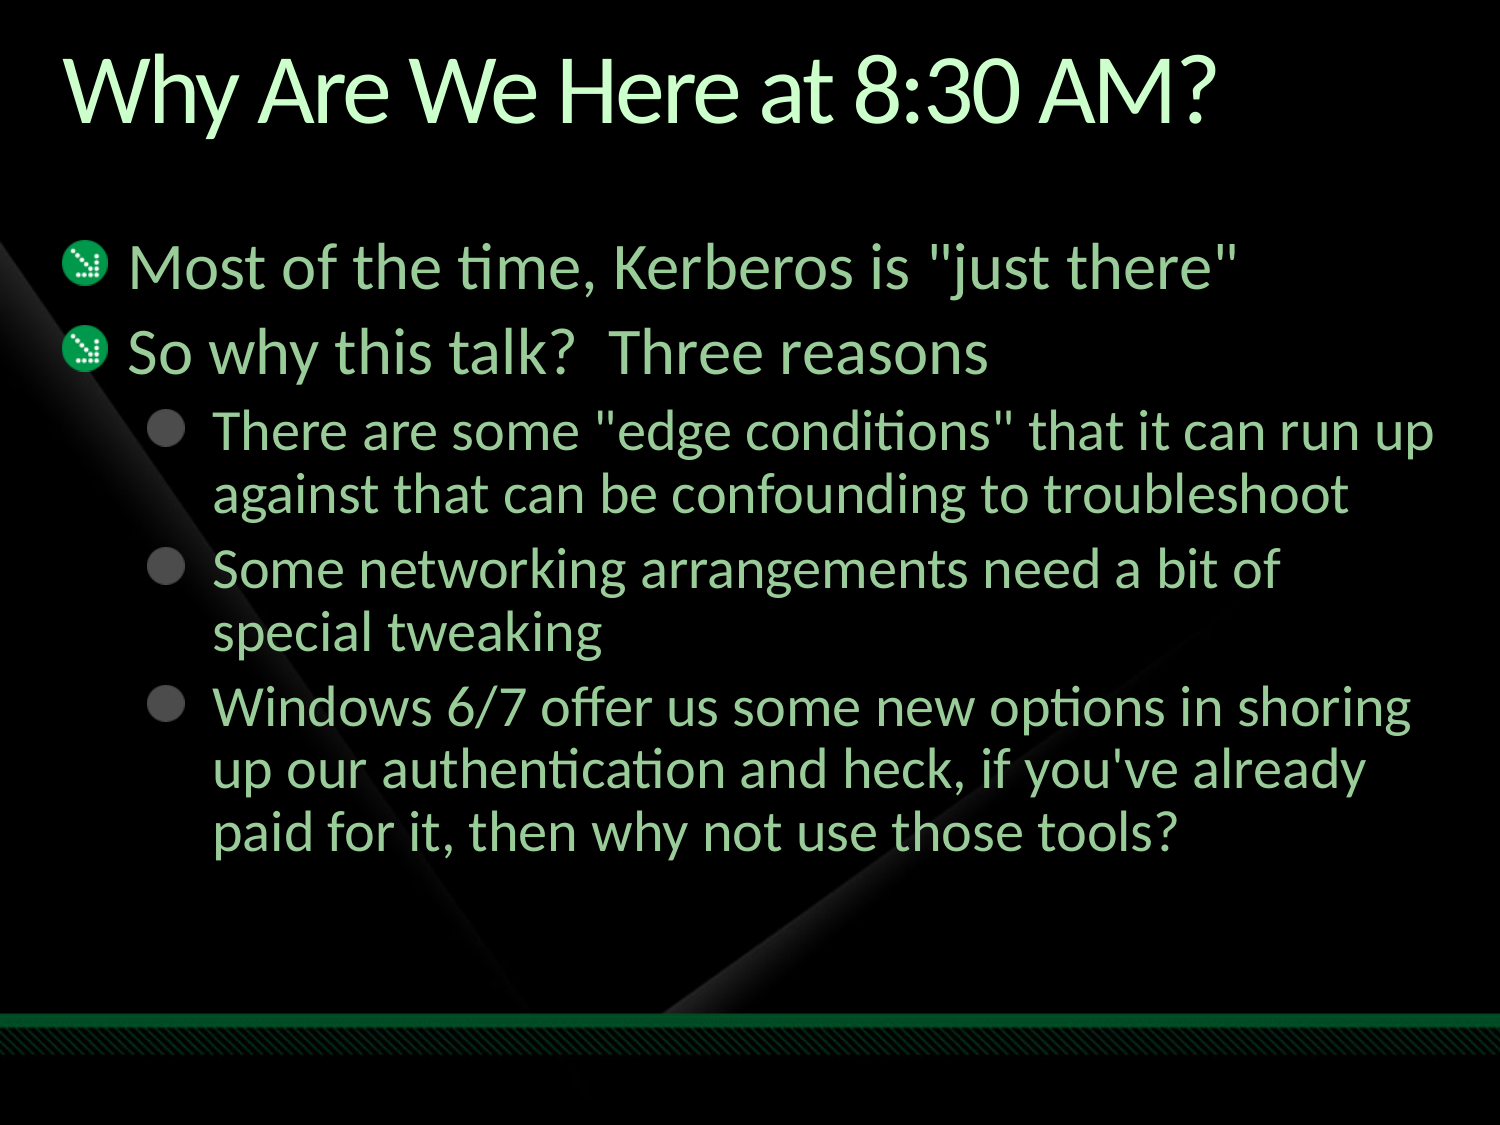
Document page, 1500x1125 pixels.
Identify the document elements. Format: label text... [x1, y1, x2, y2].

picture [0, 0, 1500, 1125]
list Most of the time, Kerberos is "just there" So why this talk? Three reasons There are some "edge conditions" that it can run up against that can be confounding to troubleshoot Some networking arrangements need a bit of special tweaking Windows 6/7 offer us some new options in shoring up our authentication and heck, if you've already paid for it, then why not use those tools? [62, 231, 1438, 595]
title Why Are We Here at 8:30 AM? [62, 37, 1438, 147]
